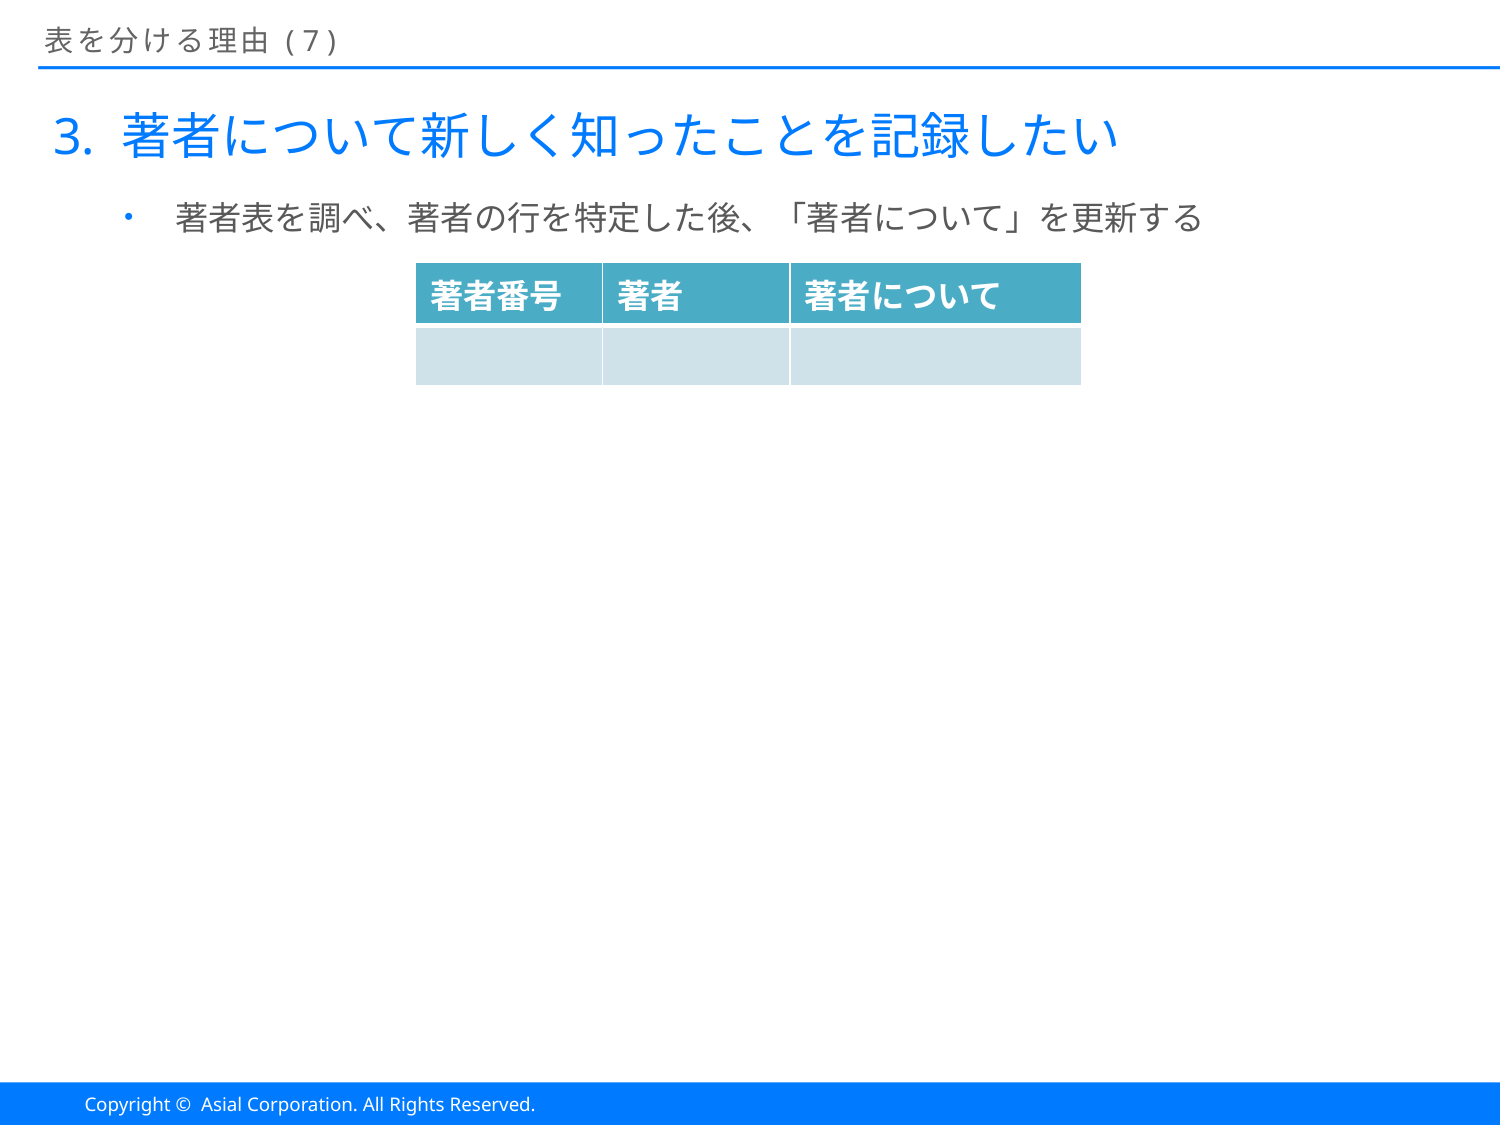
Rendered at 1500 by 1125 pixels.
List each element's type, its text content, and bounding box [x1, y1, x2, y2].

table_cell [791, 328, 1081, 385]
table_cell [603, 328, 789, 385]
table_cell [416, 328, 602, 385]
table_header 著者番号 [416, 263, 602, 323]
table_header 著者について [791, 263, 1081, 323]
table_header 著者 [603, 263, 789, 323]
list 著者について新しく知ったことを記録したい 著者表を調べ、著者の行を特定した後、「著者について」を更新する [38, 84, 1459, 988]
title 表を分ける理由(7) [29, 7, 1223, 72]
